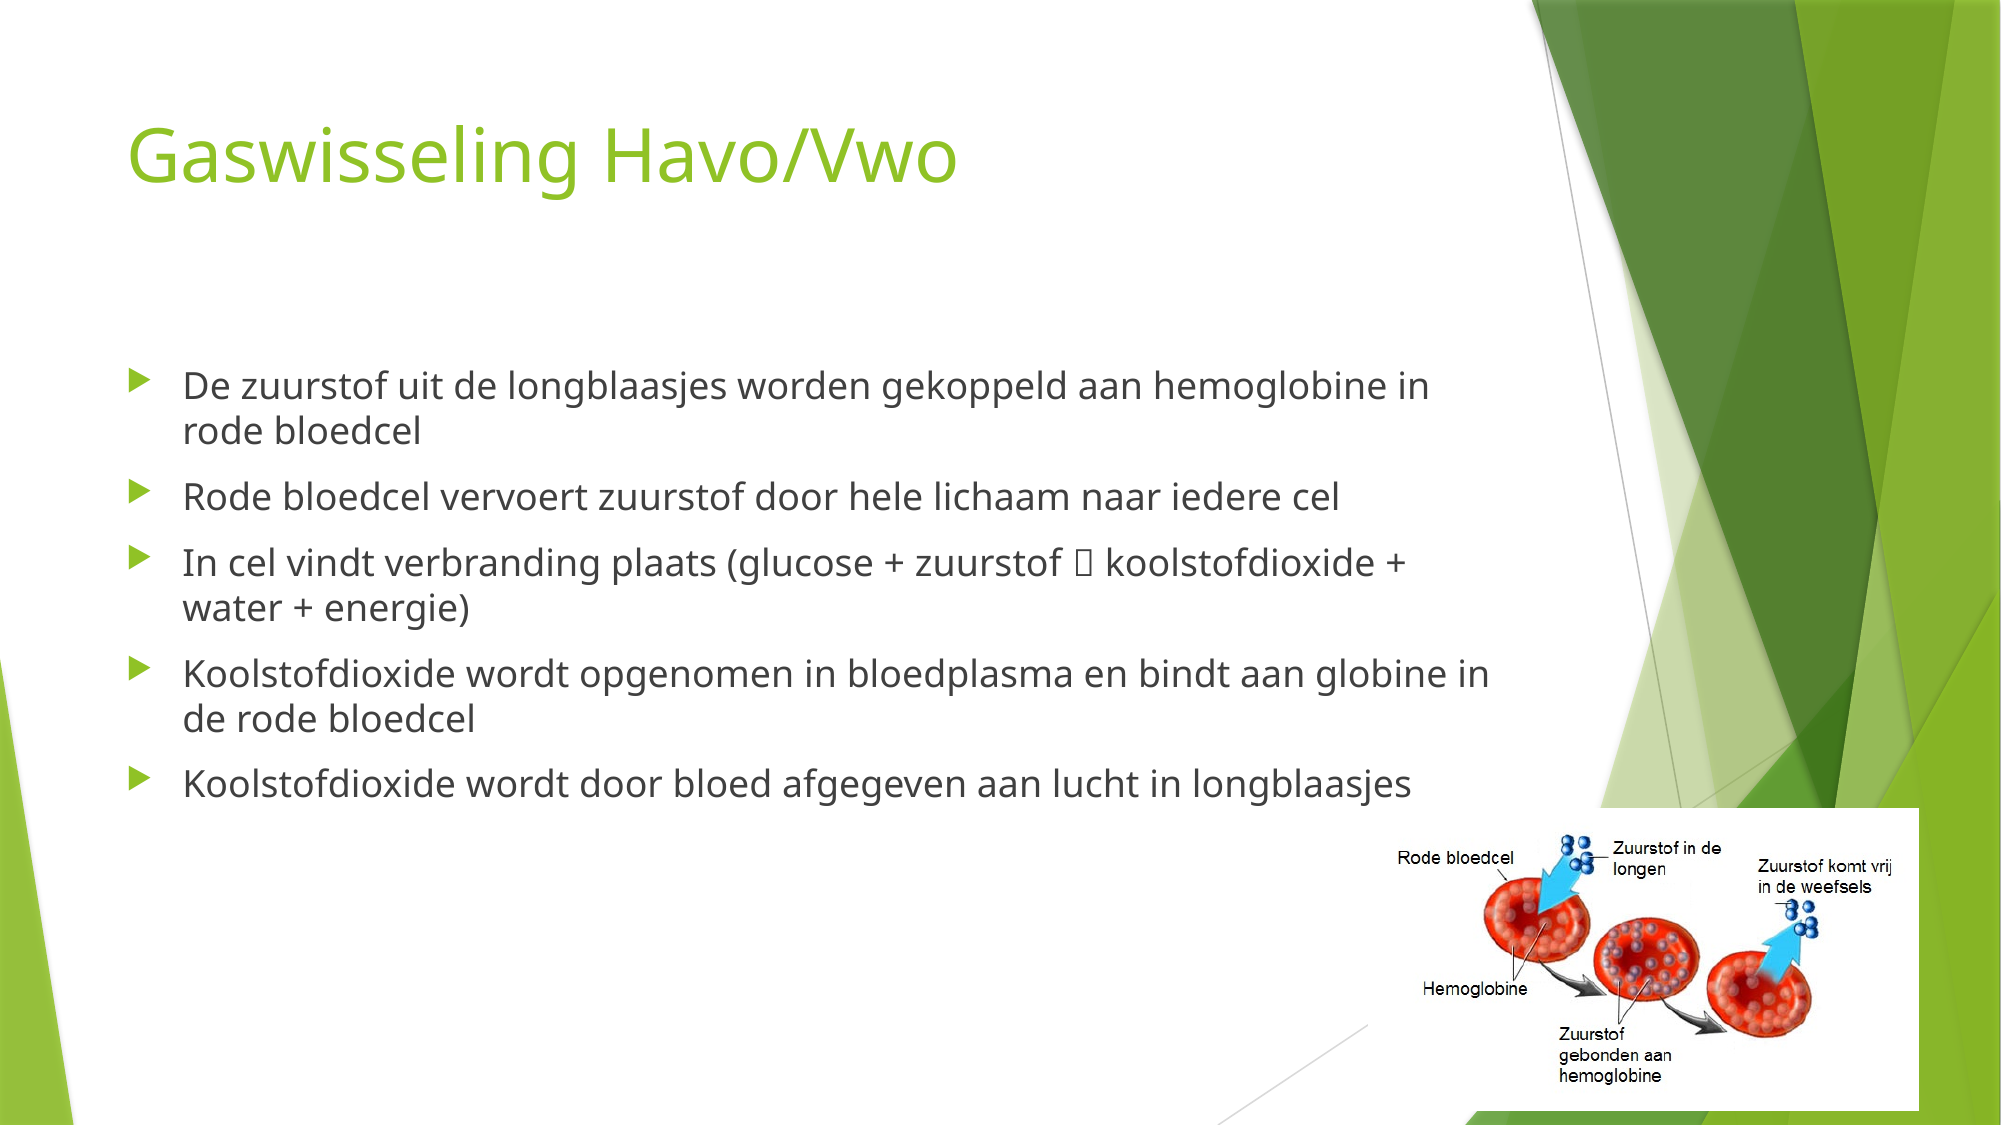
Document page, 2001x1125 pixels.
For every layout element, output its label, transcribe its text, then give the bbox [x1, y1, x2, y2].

list De zuurstof uit de longblaasjes worden gekoppeld aan hemoglobine in rode bloedcel Rode bloedcel vervoert zuurstof door hele lichaam naar iedere cel In cel vindt verbranding plaats (glucose + zuurstof  koolstofdioxide + water + energie) Koolstofdioxide wordt opgenomen in bloedplasma en bindt aan globine in de rode bloedcel Koolstofdioxide wordt door bloed afgegeven aan lucht in longblaasjes [111, 354, 1522, 992]
title Gaswisseling Havo/Vwo [111, 99, 1522, 317]
picture [1368, 807, 1920, 1112]
